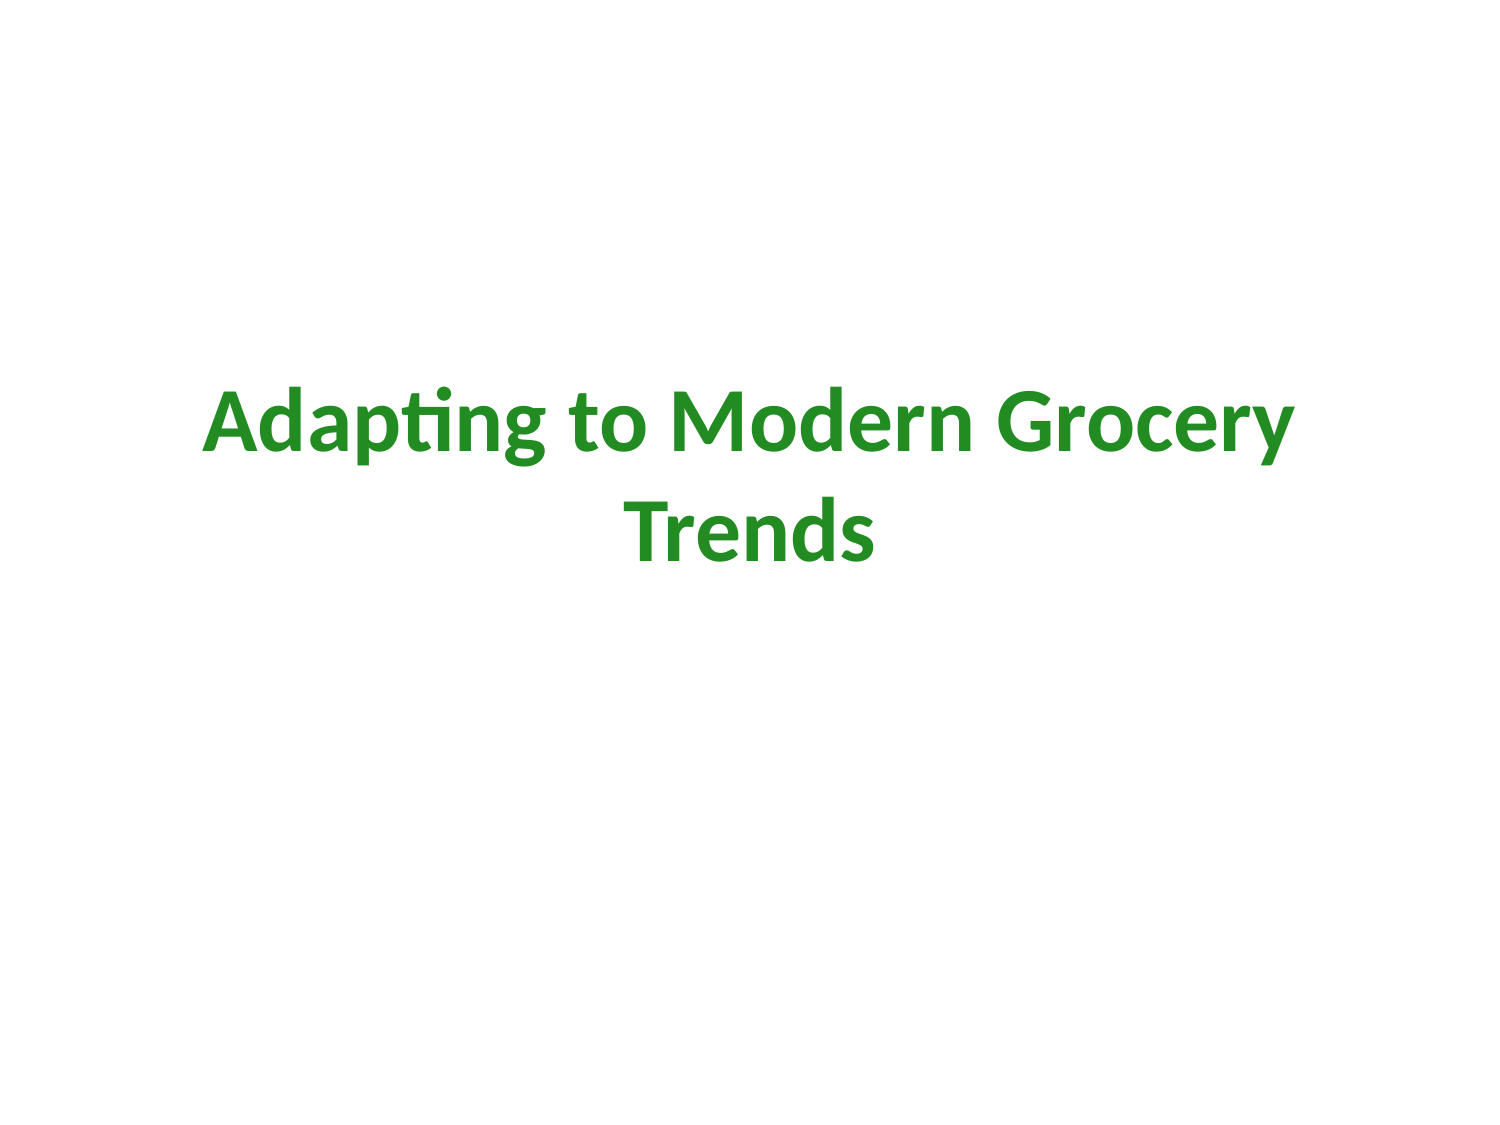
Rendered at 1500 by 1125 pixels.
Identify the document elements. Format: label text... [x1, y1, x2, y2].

title Adapting to Modern Grocery Trends [112, 349, 1388, 591]
